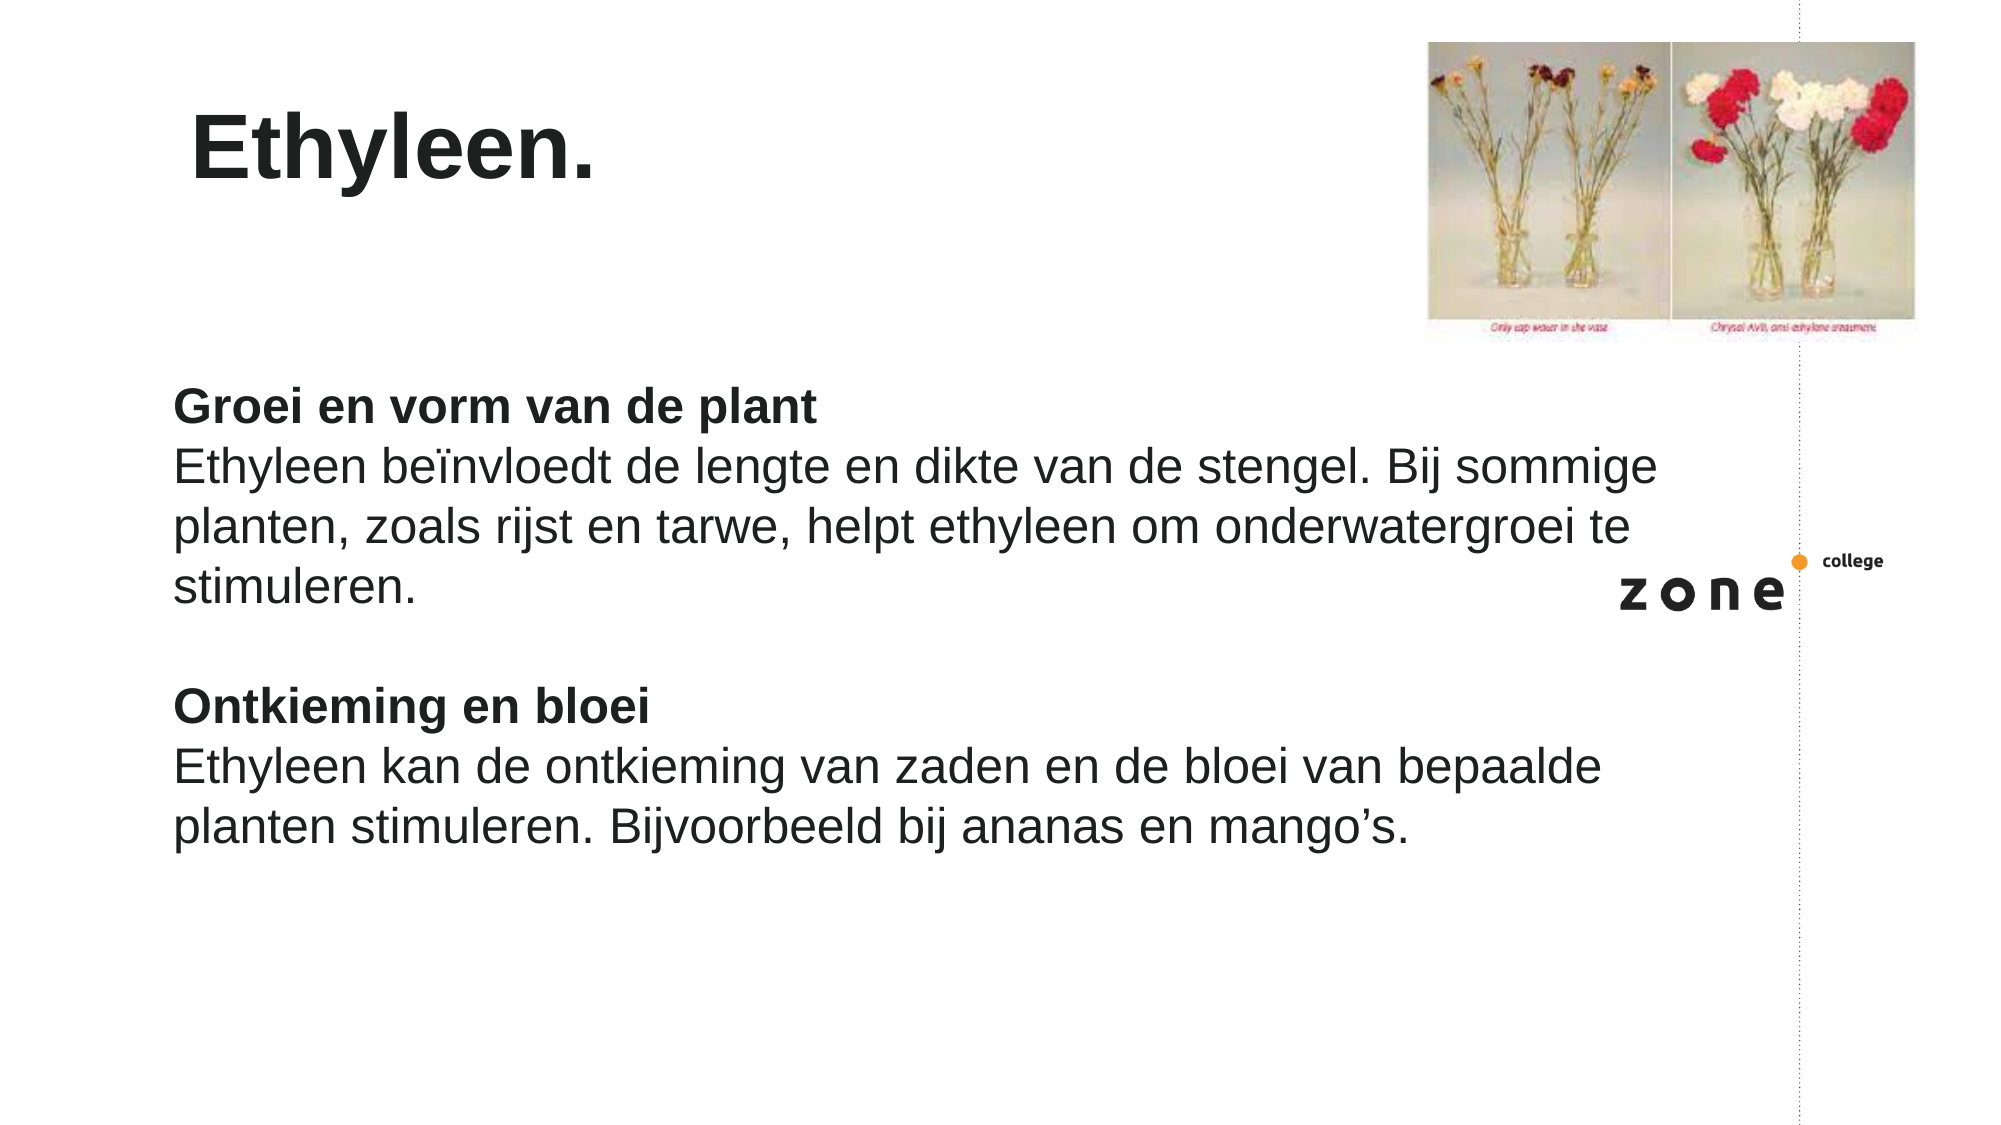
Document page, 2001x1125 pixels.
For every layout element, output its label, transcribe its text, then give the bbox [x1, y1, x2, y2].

list Groei en vorm van de plant Ethyleen beïnvloedt de lengte en dikte van de stengel. Bij sommige planten, zoals rijst en tarwe, helpt ethyleen om onderwatergroei te stimuleren. Ontkieming en bloei Ethyleen kan de ontkieming van zaden en de bloei van bepaalde planten stimuleren. Bijvoorbeeld bij ananas en mango’s. [173, 373, 1661, 1031]
title Ethyleen. [190, 99, 1426, 317]
picture [1426, 0, 2001, 1125]
